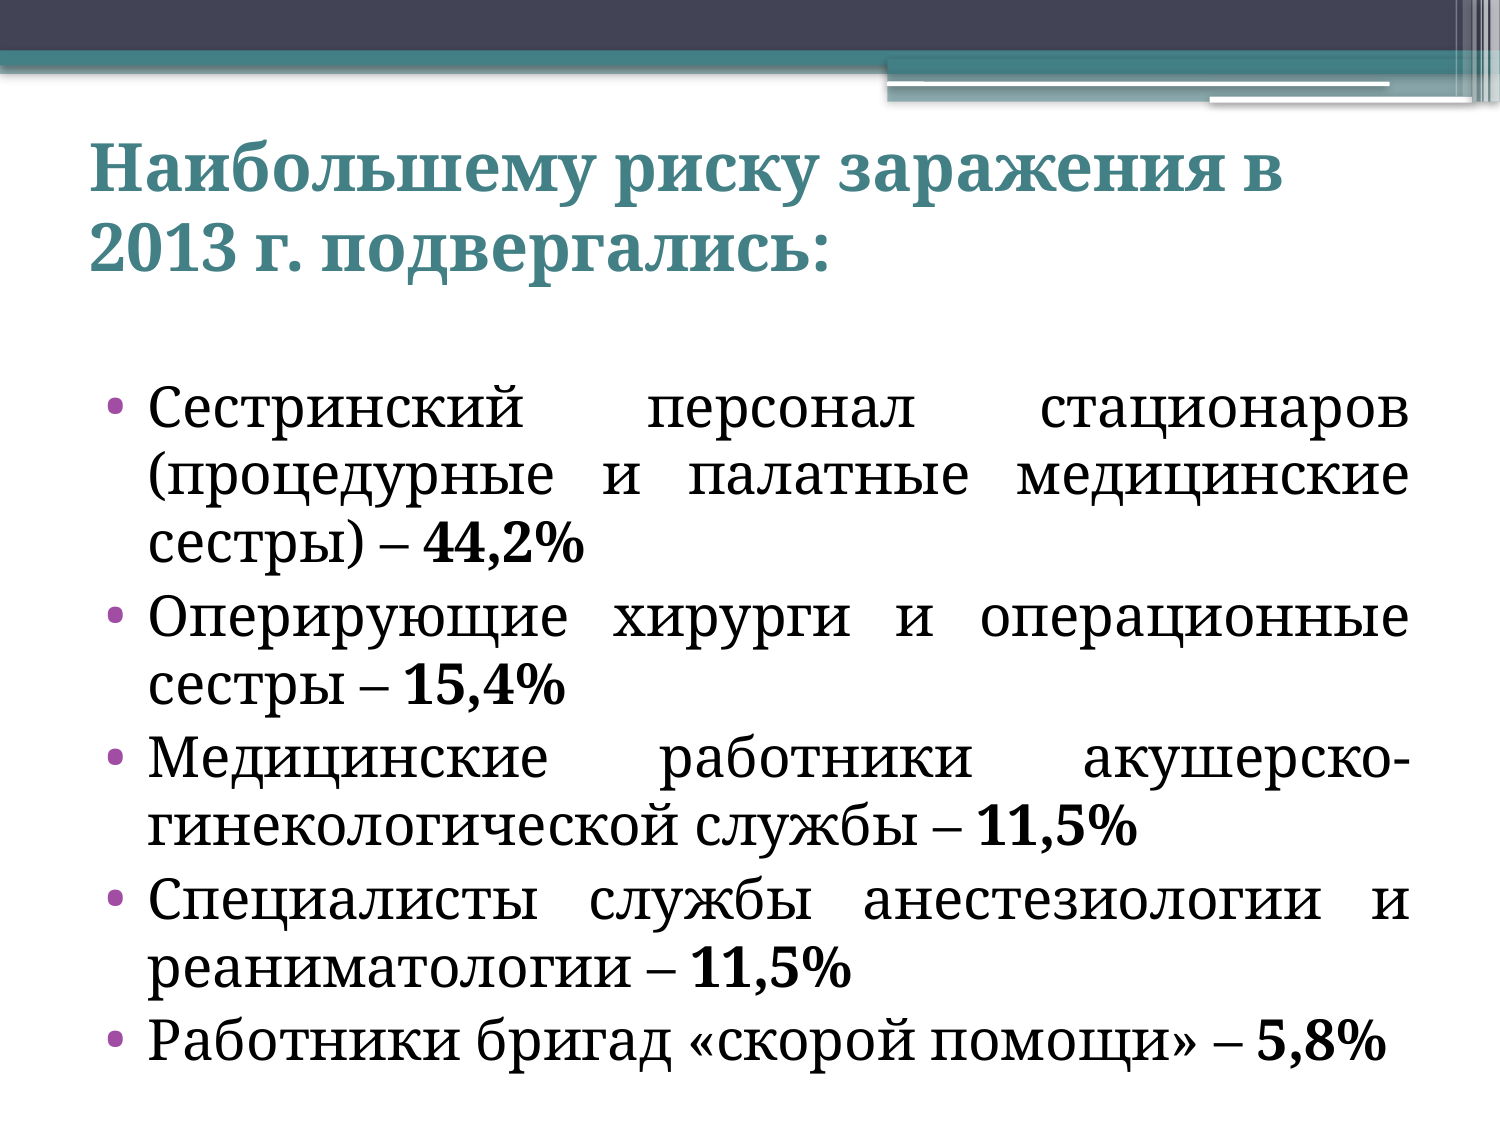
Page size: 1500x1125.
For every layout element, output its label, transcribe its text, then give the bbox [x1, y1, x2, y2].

title Наибольшему риску заражения в 2013 г. подвергались: [75, 117, 1425, 293]
list Сестринский персонал стационаров (процедурные и палатные медицинские сестры) – 44,2% Оперирующие хирурги и операционные сестры – 15,4% Медицинские работники акушерско-гинекологической службы – 11,5% Специалисты службы анестезиологии и реаниматологии – 11,5% Работники бригад «скорой помощи» – 5,8% [75, 363, 1425, 1090]
